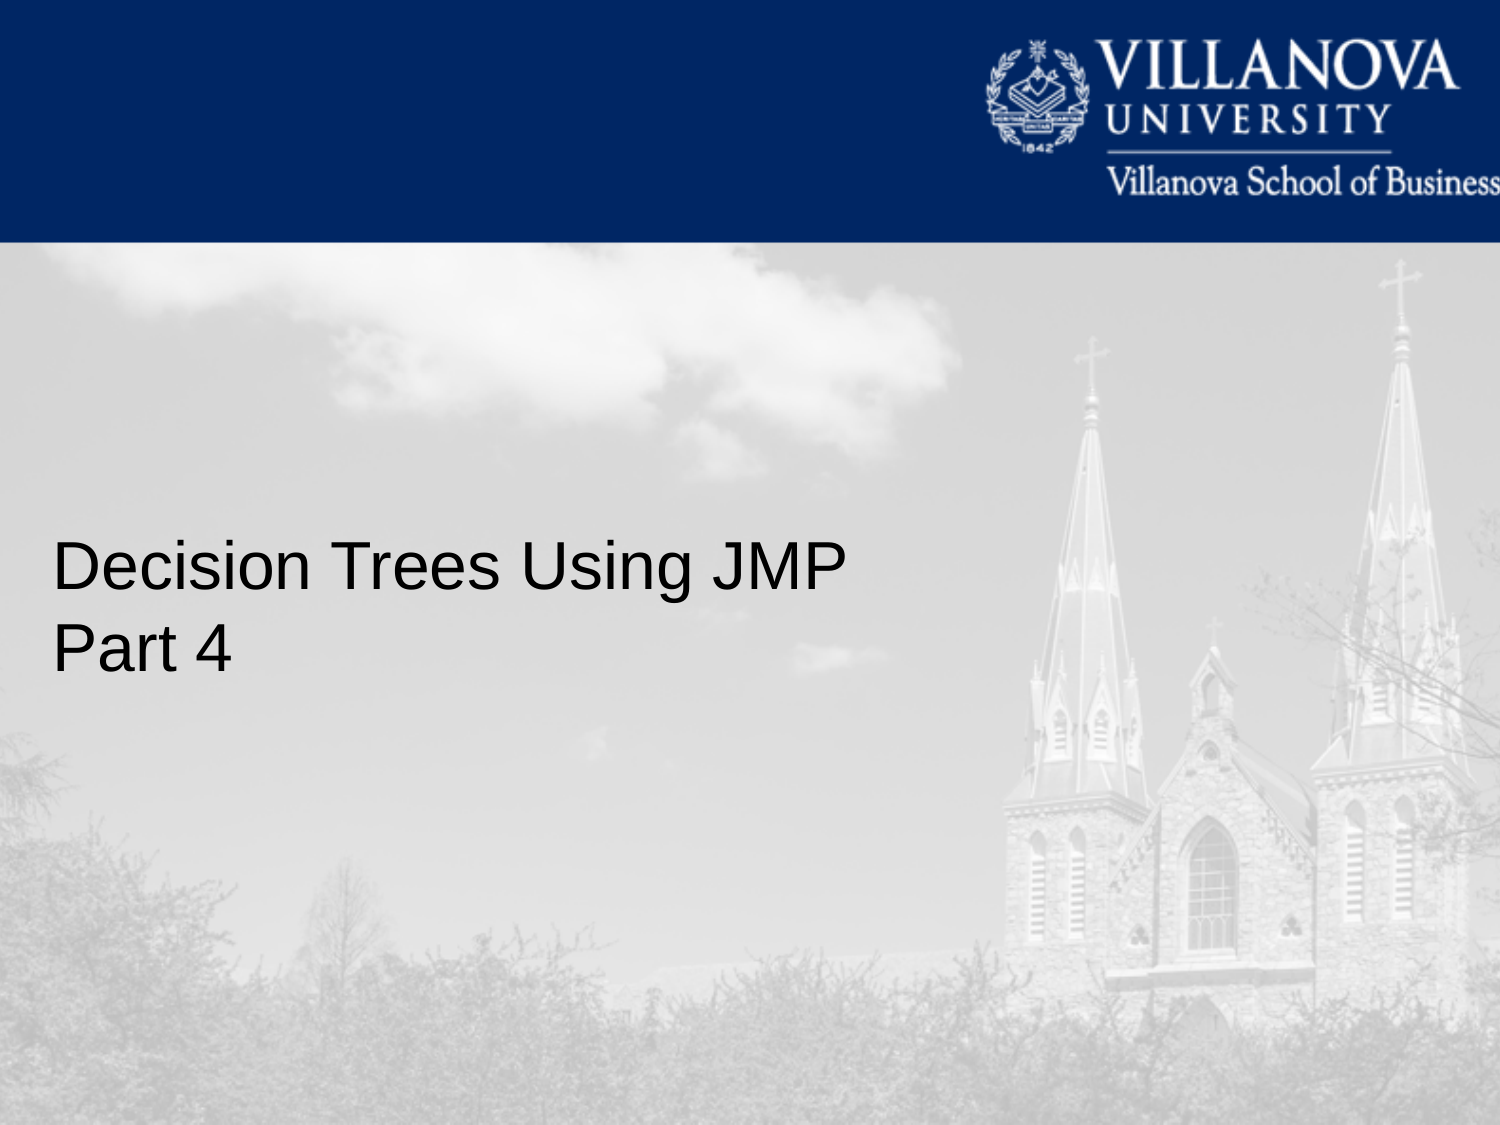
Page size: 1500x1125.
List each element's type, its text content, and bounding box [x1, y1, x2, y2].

picture [0, 0, 1500, 1125]
title Decision Trees Using JMP Part 4 [37, 512, 1313, 700]
